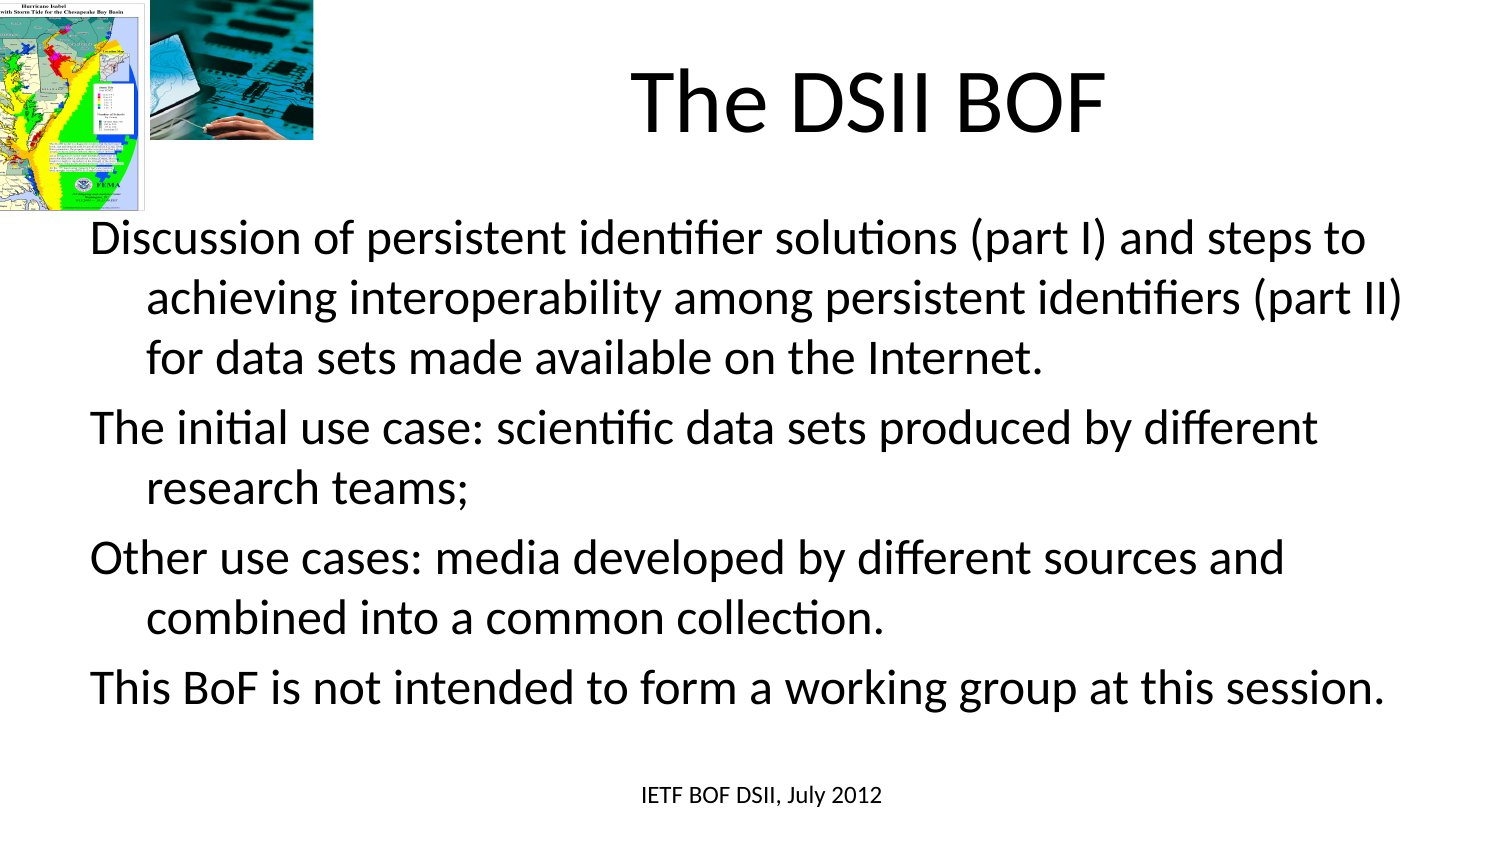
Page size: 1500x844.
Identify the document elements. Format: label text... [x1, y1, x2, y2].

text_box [0, 0, 314, 215]
title The DSII BOF [318, 33, 1425, 175]
list Discussion of persistent identifier solutions (part I) and steps to achieving interoperability among persistent identifiers (part II) for data sets made available on the Internet. The initial use case: scientific data sets produced by different research teams; Other use cases: media developed by different sources and combined into a common collection. This BoF is not intended to form a working group at this session. [75, 196, 1425, 754]
